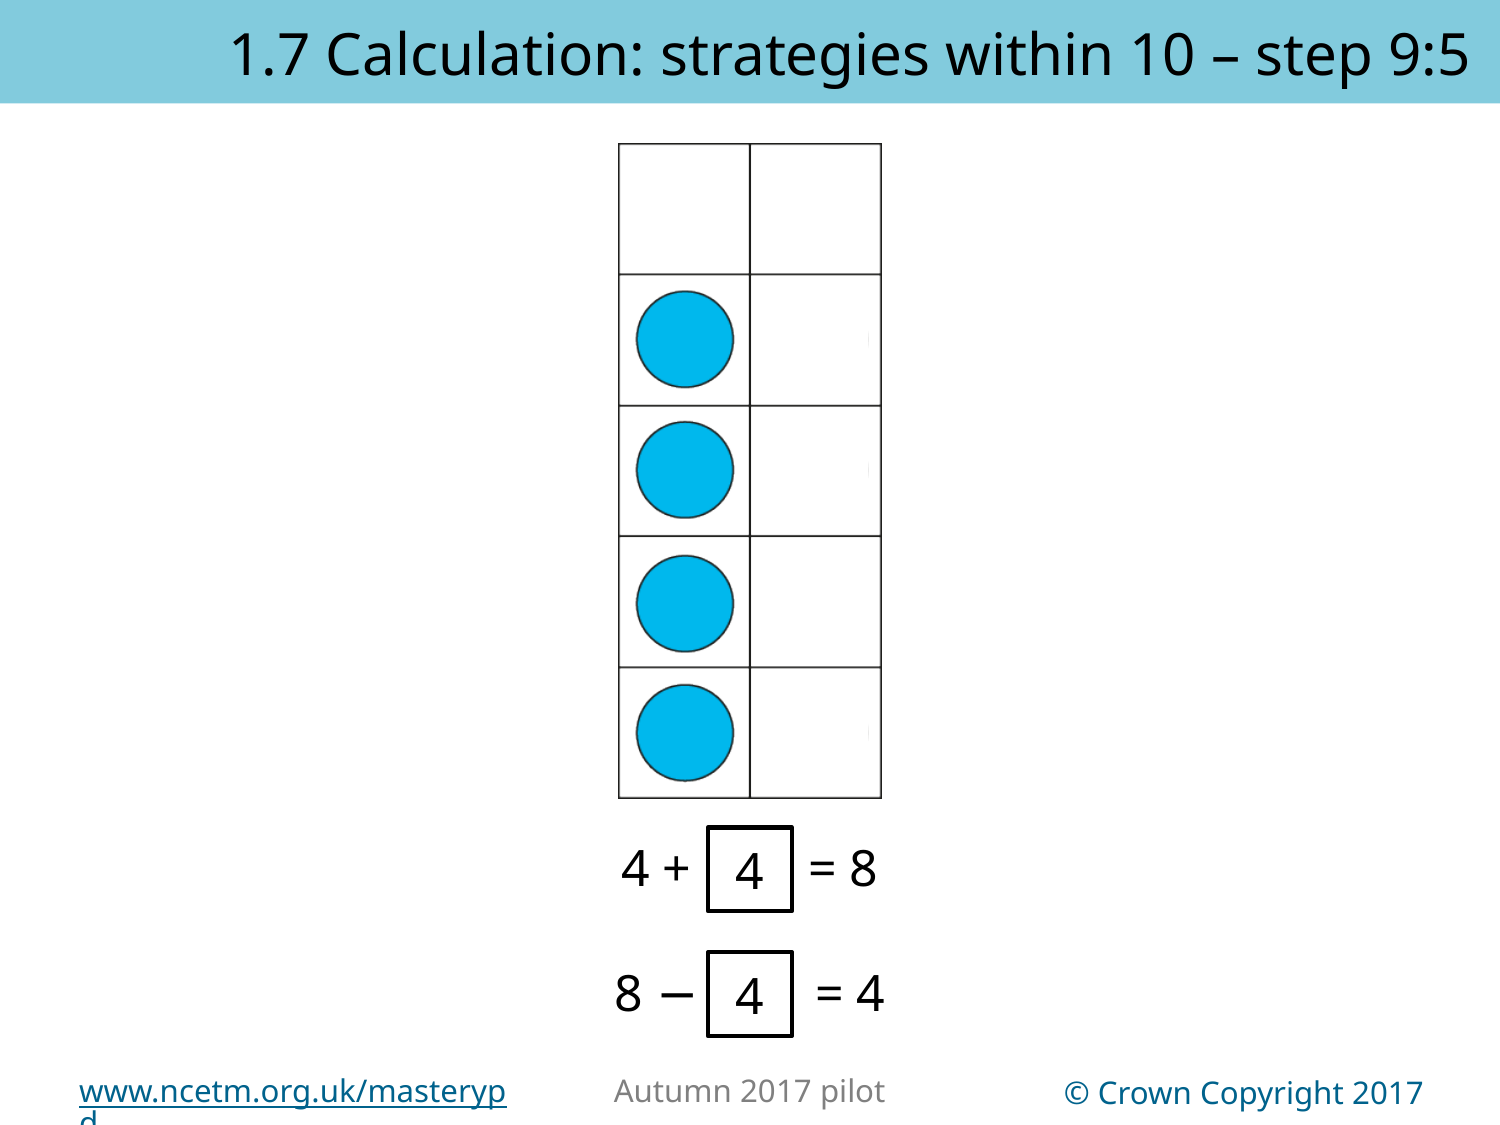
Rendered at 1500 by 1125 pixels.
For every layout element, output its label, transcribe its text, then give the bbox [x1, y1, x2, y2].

text_box 8 − = 4 [572, 954, 706, 1029]
text_box [706, 907, 794, 913]
text_box 4 [679, 831, 821, 907]
text_box [706, 950, 794, 956]
text_box 8 − = 4 [794, 954, 928, 1029]
text_box 4 [679, 956, 821, 1032]
list 1.7 Calculation: strategies within 10 – step 9:5 [0, 0, 1500, 104]
text_box 4 + = 8 [572, 829, 706, 905]
text_box [706, 1032, 794, 1038]
picture [618, 143, 882, 799]
text_box 4 + = 8 [794, 829, 928, 905]
text_box [706, 825, 794, 831]
